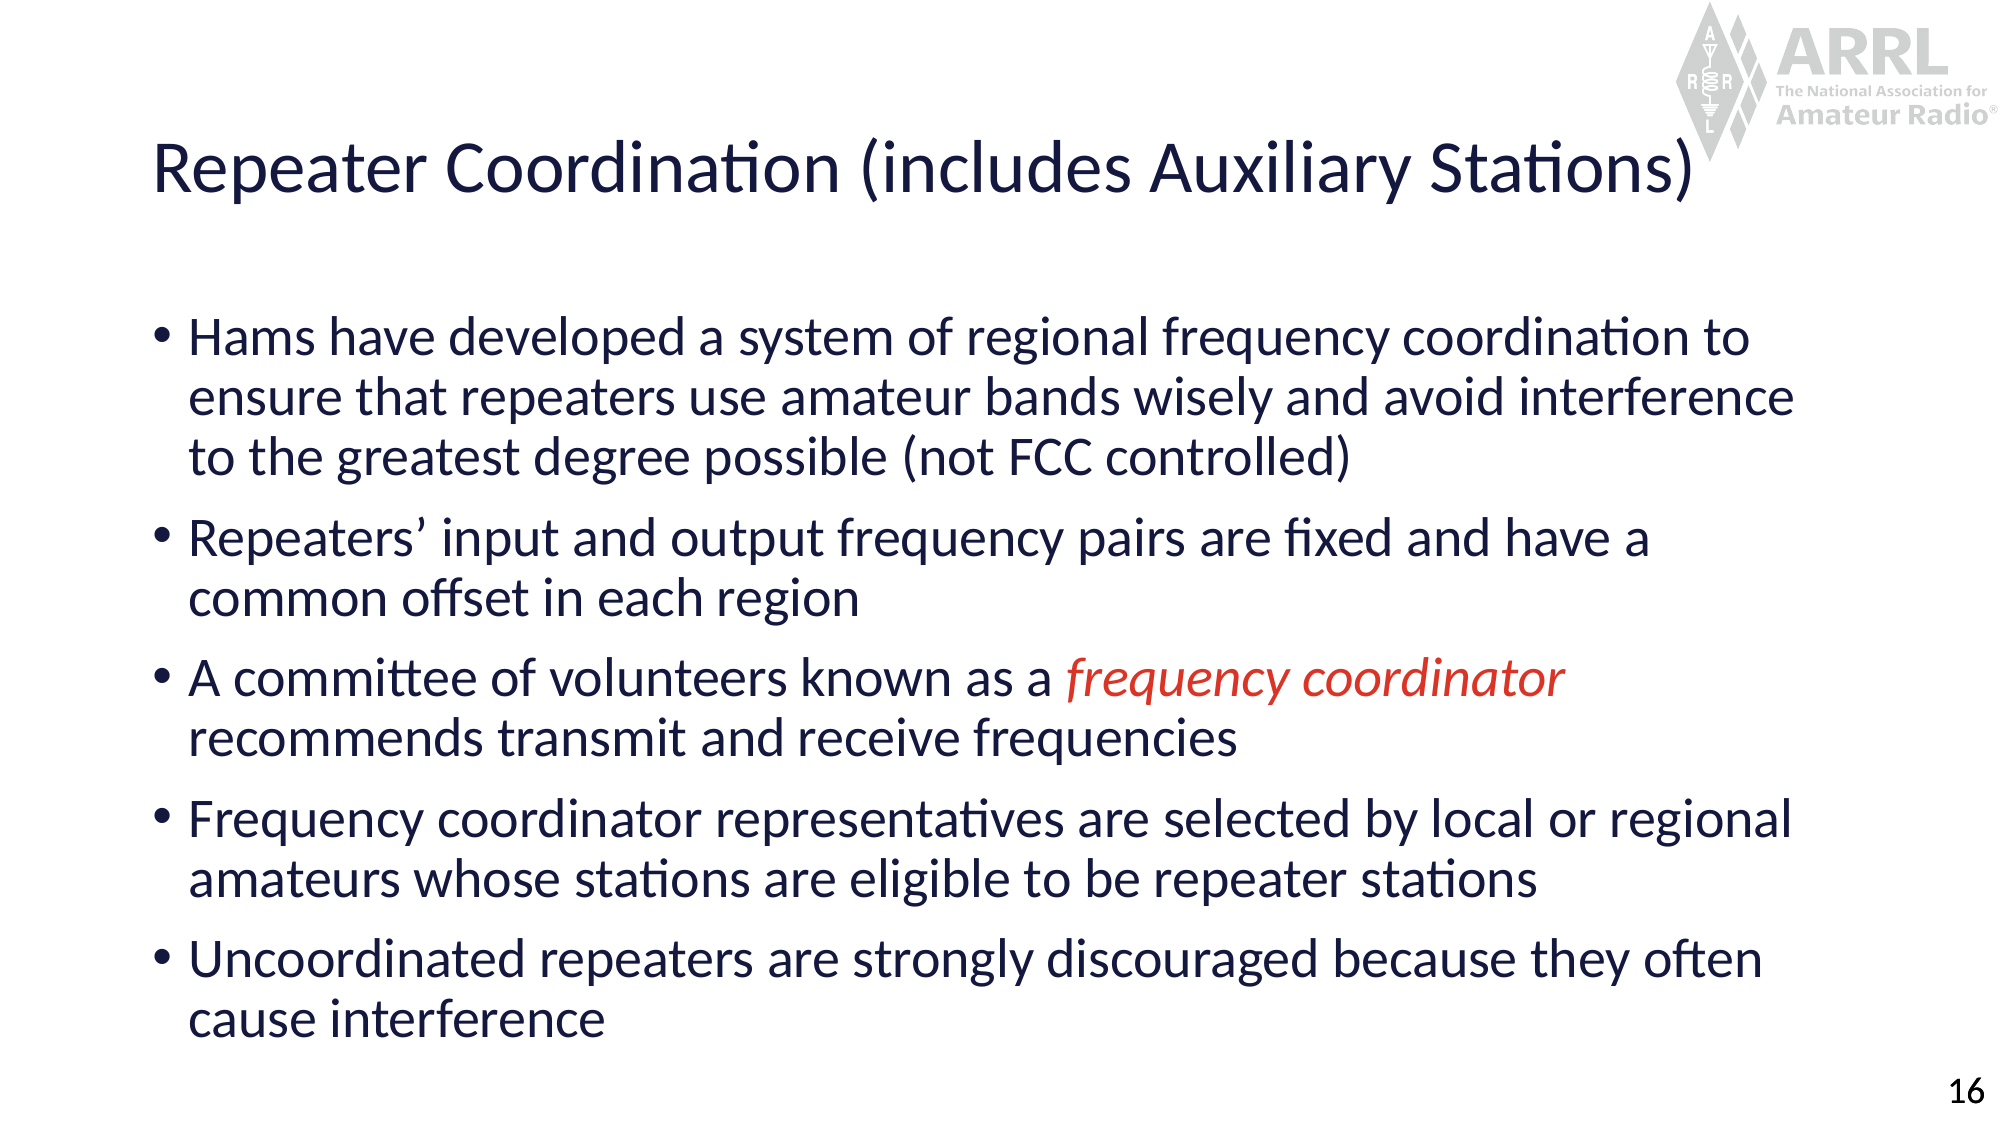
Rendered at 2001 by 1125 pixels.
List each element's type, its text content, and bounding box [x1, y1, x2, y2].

title Repeater Coordination (includes Auxiliary Stations) [137, 59, 1863, 278]
list Hams have developed a system of regional frequency coordination to ensure that repeaters use amateur bands wisely and avoid interference to the greatest degree possible (not FCC controlled) Repeaters’ input and output frequency pairs are fixed and have a common offset in each region A committee of volunteers known as a frequency coordinator recommends transmit and receive frequencies Frequency coordinator representatives are selected by local or regional amateurs whose stations are eligible to be repeater stations Uncoordinated repeaters are strongly discouraged because they often cause interference [137, 299, 1863, 1066]
picture [1674, 0, 2000, 164]
